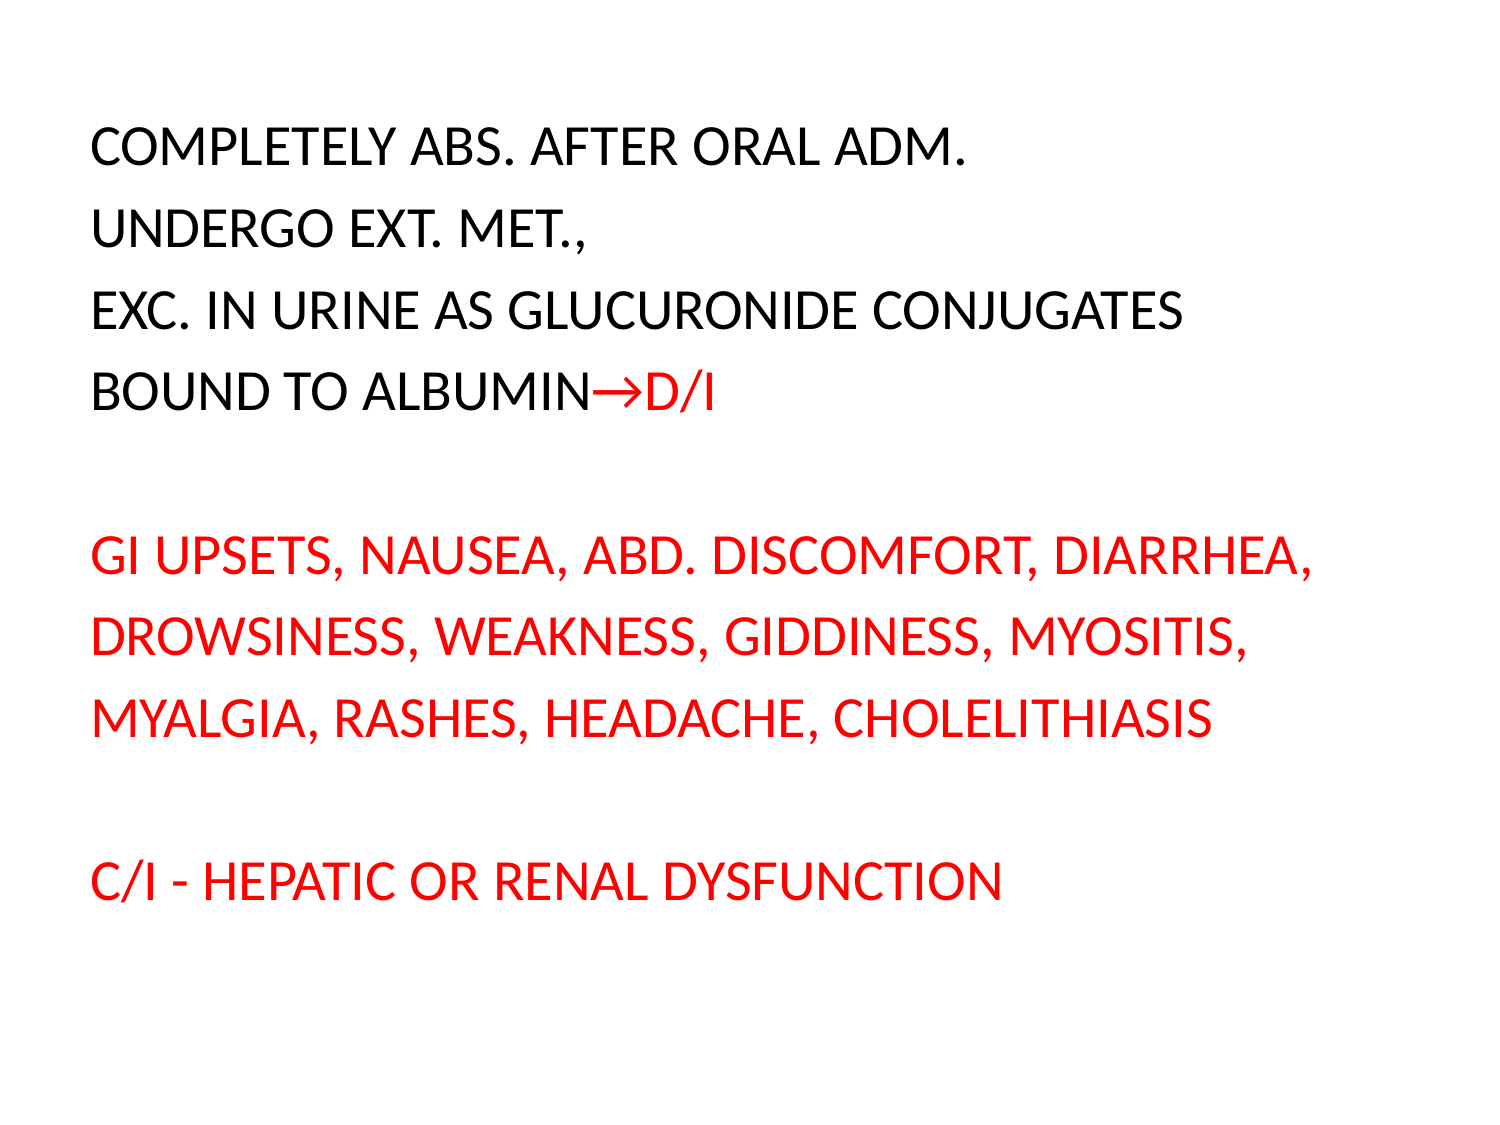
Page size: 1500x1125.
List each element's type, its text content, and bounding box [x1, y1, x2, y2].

list COMPLETELY ABS. AFTER ORAL ADM. UNDERGO EXT. MET., EXC. IN URINE AS GLUCURONIDE CONJUGATES BOUND TO ALBUMIN→D/I GI UPSETS, NAUSEA, ABD. DISCOMFORT, DIARRHEA, DROWSINESS, WEAKNESS, GIDDINESS, MYOSITIS, MYALGIA, RASHES, HEADACHE, CHOLELITHIASIS C/I - HEPATIC OR RENAL DYSFUNCTION [75, 99, 1425, 975]
